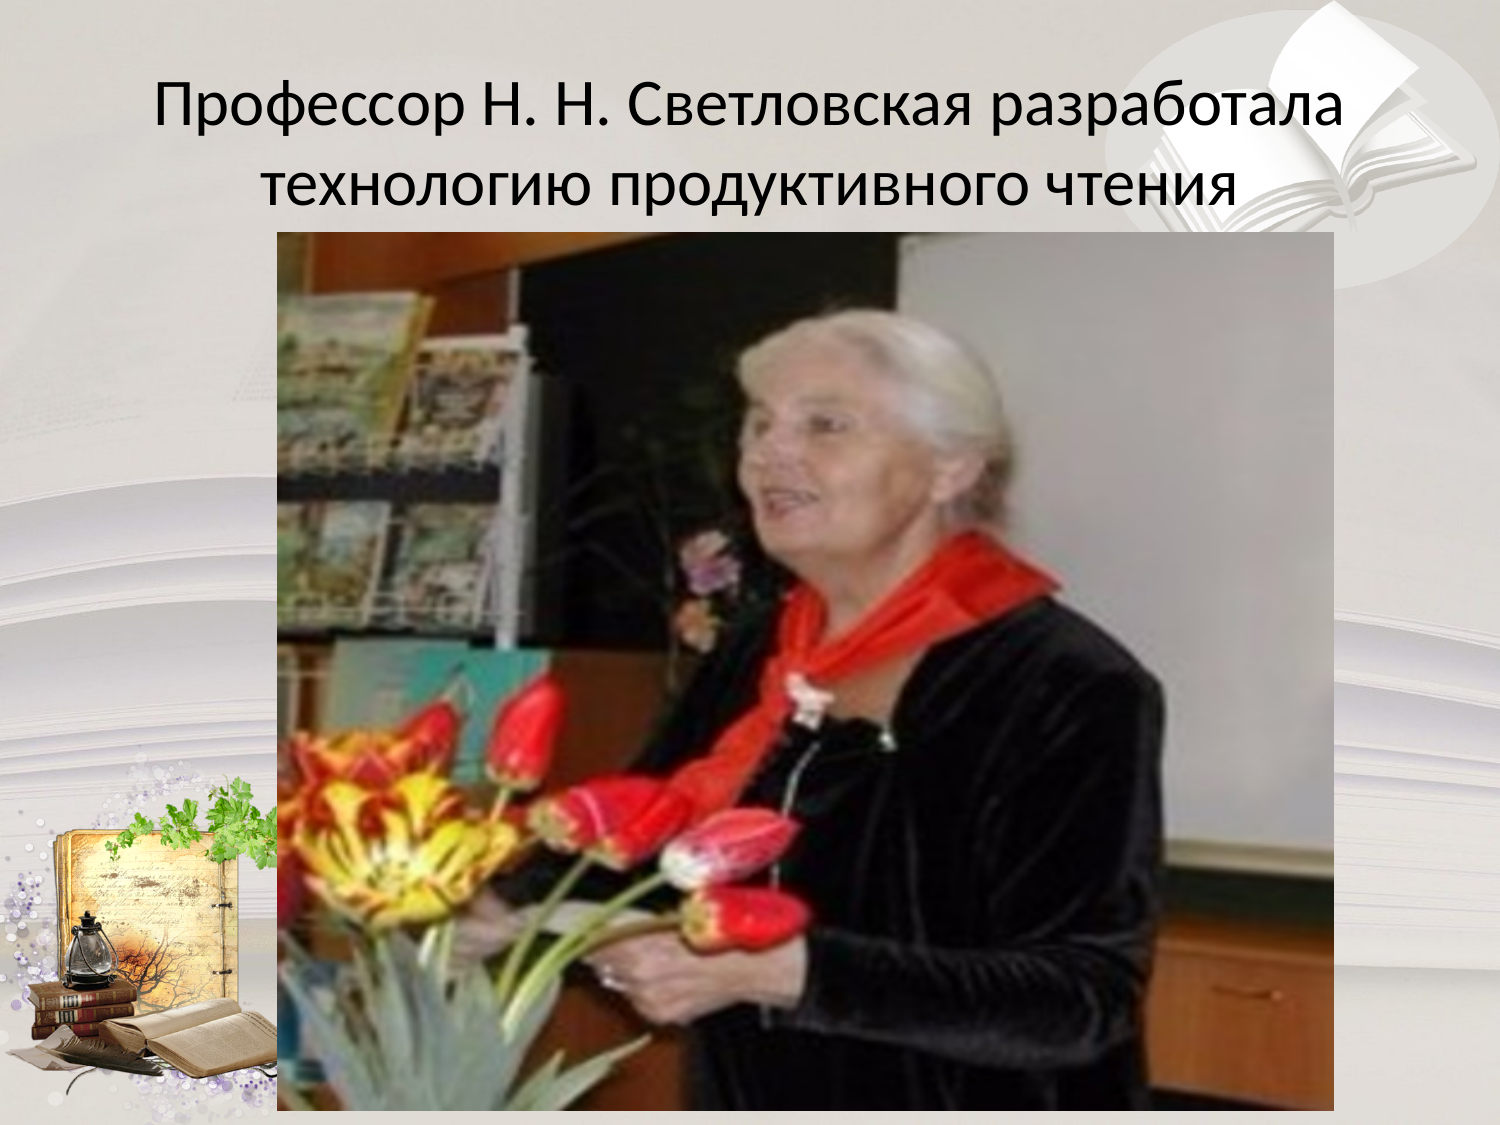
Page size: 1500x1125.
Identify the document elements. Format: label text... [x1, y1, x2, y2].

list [277, 232, 1335, 1111]
title Профессор Н. Н. Светловская разработала технологию продуктивного чтения [75, 45, 1425, 233]
picture [0, 0, 1500, 1125]
